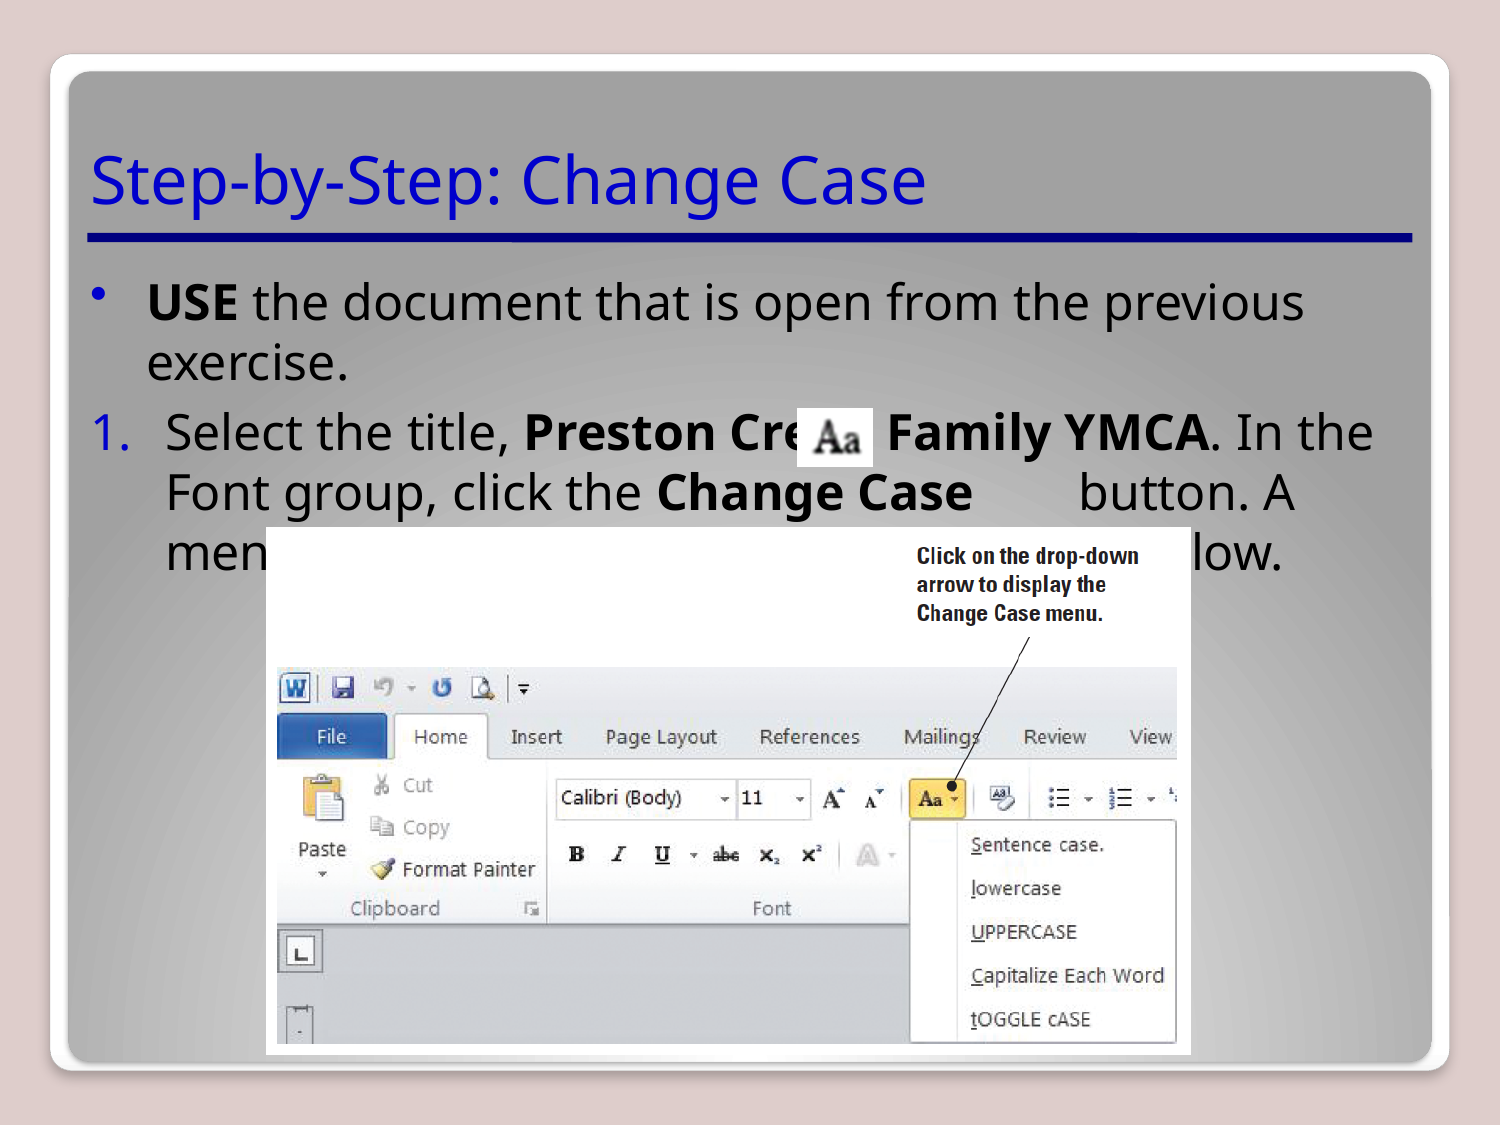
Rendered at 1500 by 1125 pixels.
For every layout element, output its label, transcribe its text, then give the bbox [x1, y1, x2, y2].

title Step-by-Step: Change Case [74, 74, 1426, 226]
picture [796, 408, 873, 467]
list USE the document that is open from the previous exercise. Select the title, Preston Creek Family YMCA. In the Font group, click the Change Case button. A menu of case options appears, as shown below. [74, 262, 1426, 1063]
picture [266, 527, 1191, 1056]
